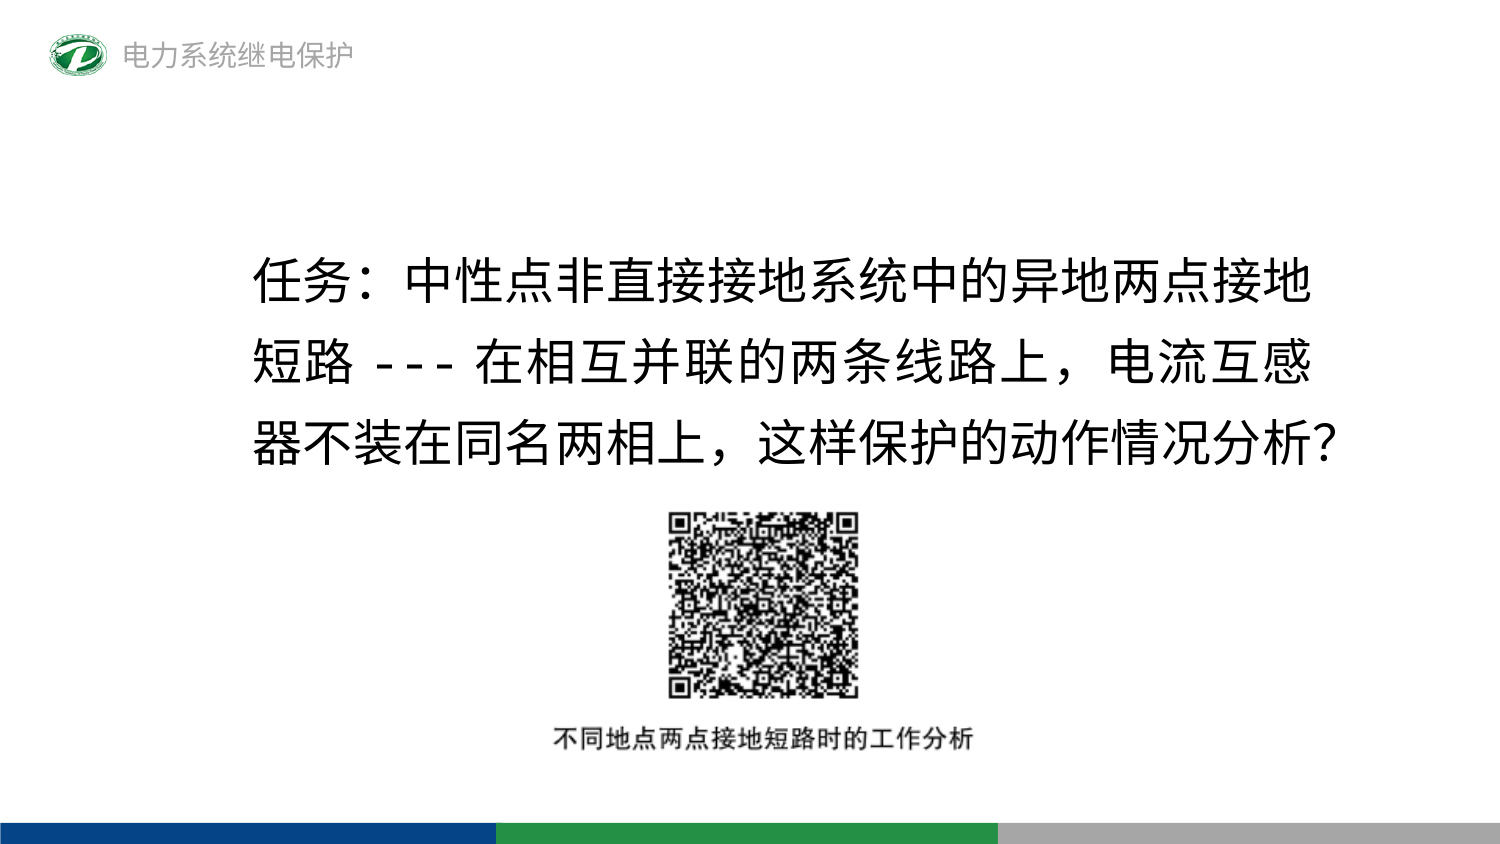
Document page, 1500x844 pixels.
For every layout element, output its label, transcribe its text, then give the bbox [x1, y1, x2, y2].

text_box [996, 821, 1500, 844]
picture [511, 480, 1054, 785]
text_box 电力系统继电保护 [122, 29, 370, 80]
picture [41, 19, 118, 91]
text_box [494, 821, 996, 844]
text_box 任务：中性点非直接接地系统中的异地两点接地短路---在相互并联的两条线路上，电流互感器不装在同名两相上，这样保护的动作情况分析？ [237, 221, 1328, 479]
text_box [0, 821, 494, 844]
